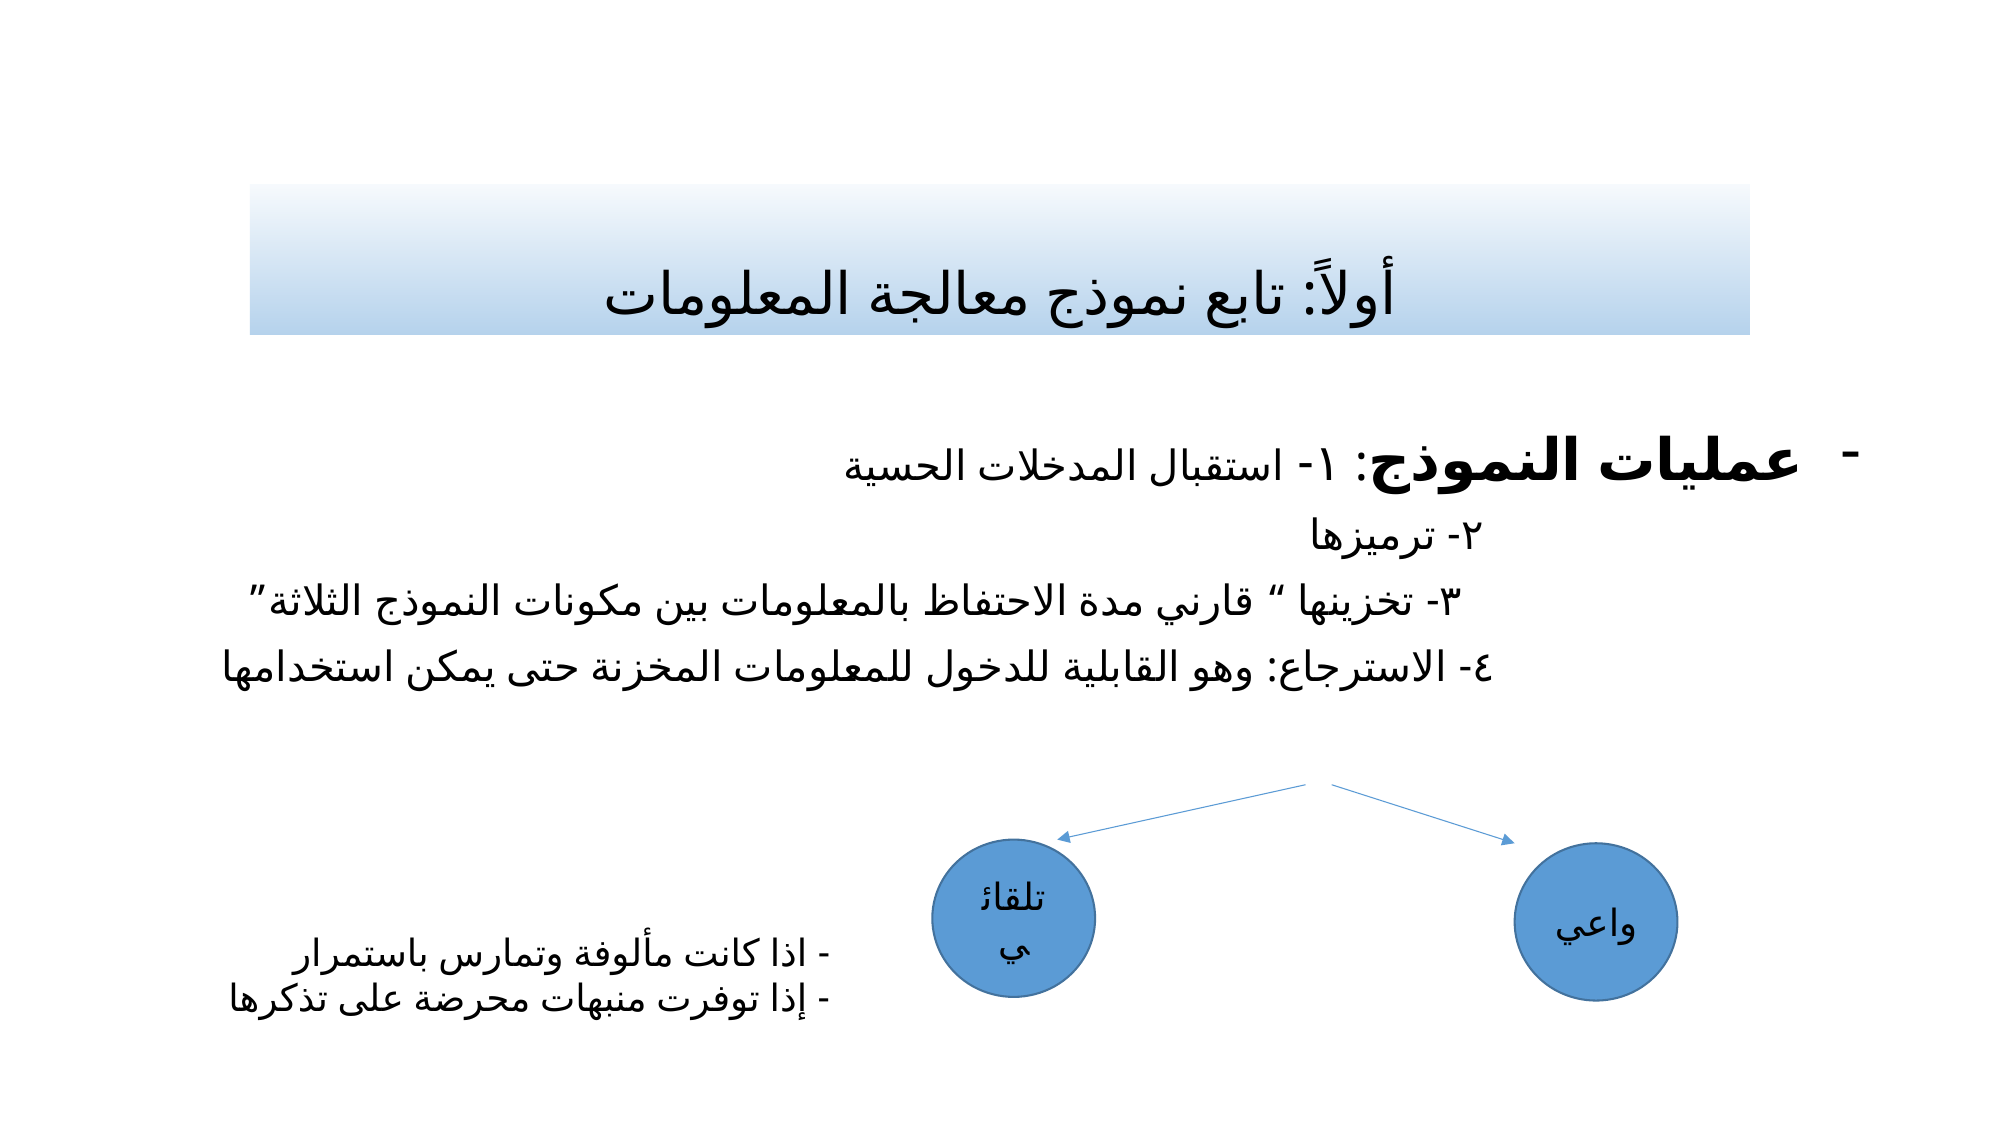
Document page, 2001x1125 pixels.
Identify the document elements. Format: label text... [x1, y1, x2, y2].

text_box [1331, 784, 1515, 844]
text_box - اذا كانت مألوفة وتمارس باستمرار - إذا توفرت منبهات محرضة على تذكرها [204, 921, 846, 1027]
title أولاً: تابع نموذج معالجة المعلومات [249, 184, 1750, 335]
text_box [1057, 784, 1306, 840]
text_box تلقائي [931, 838, 1097, 998]
text_box واعي [1513, 842, 1679, 1002]
subtitle عمليات النموذج: ١- استقبال المدخلات الحسية ٢- ترميزها ٣- تخزينها “ قارني مدة الاحتفاظ بالمعلومات بين مكونات النموذج الثلاثة” ٤- الاسترجاع: وهو القابلية للدخول للمعلومات المخزنة حتى يمكن استخدامها [117, 422, 1875, 1076]
